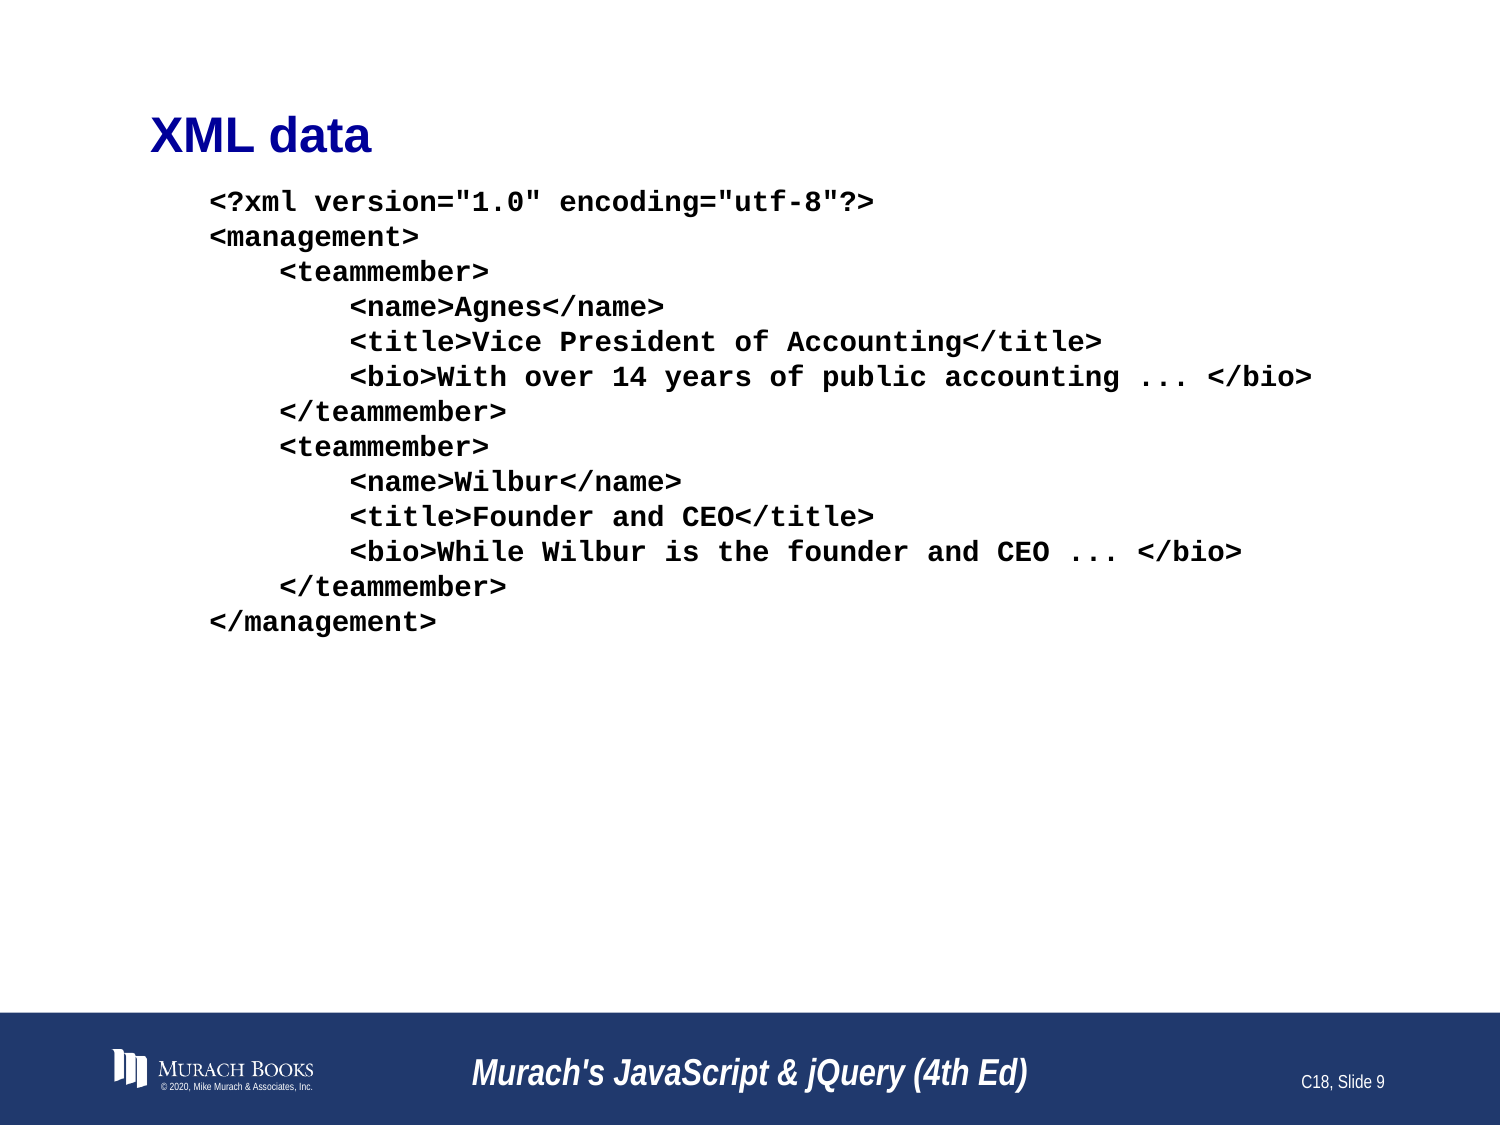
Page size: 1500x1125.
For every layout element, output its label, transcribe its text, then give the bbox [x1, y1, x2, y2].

slide_number C18, Slide 9 [1087, 1025, 1400, 1100]
title XML data [150, 102, 1350, 164]
footer © 2020, Mike Murach & Associates, Inc. [12, 1025, 463, 1100]
slide_number Murach's JavaScript & jQuery (4th Ed) [463, 1025, 1050, 1100]
list <?xml version="1.0" encoding="utf-8"?> <management> <teammember> <name>Agnes</name> <title>Vice President of Accounting</title> <bio>With over 14 years of public accounting ... </bio> </teammember> <teammember> <name>Wilbur</name> <title>Founder and CEO</title> <bio>While Wilbur is the founder and CEO ... </bio> </teammember> </management> [137, 174, 1350, 975]
